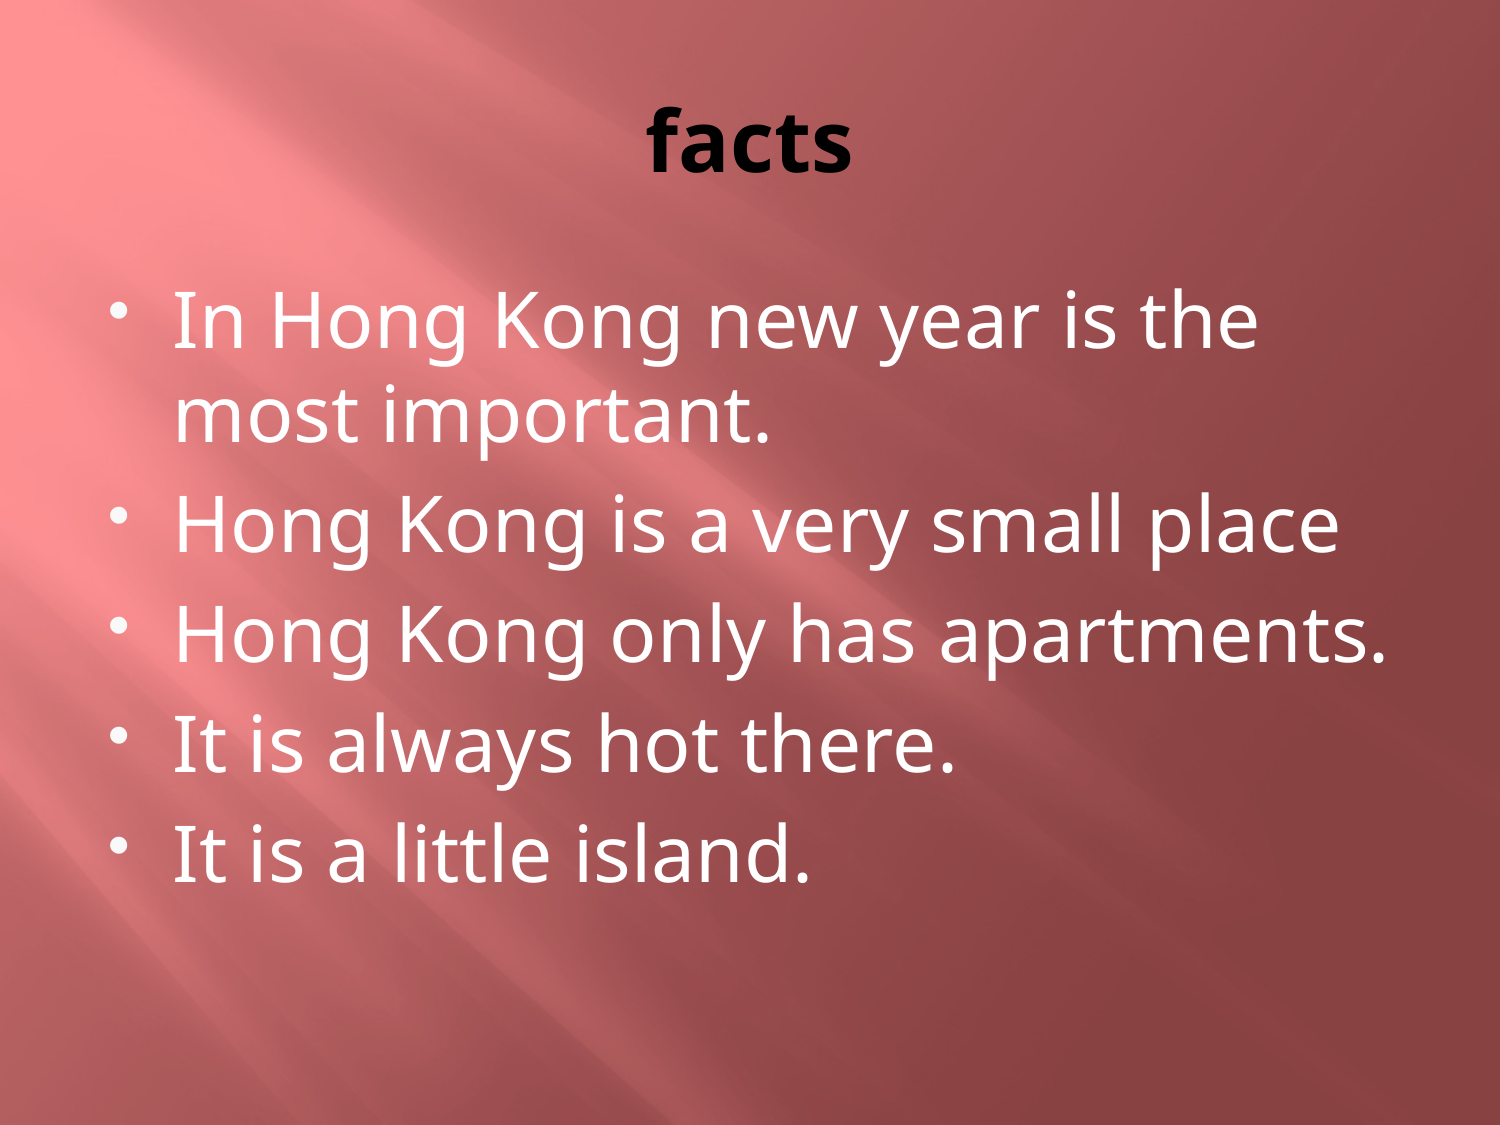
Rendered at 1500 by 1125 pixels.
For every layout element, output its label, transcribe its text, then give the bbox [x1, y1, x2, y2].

title facts [75, 45, 1425, 233]
list In Hong Kong new year is the most important. Hong Kong is a very small place Hong Kong only has apartments. It is always hot there. It is a little island. [75, 262, 1425, 1035]
